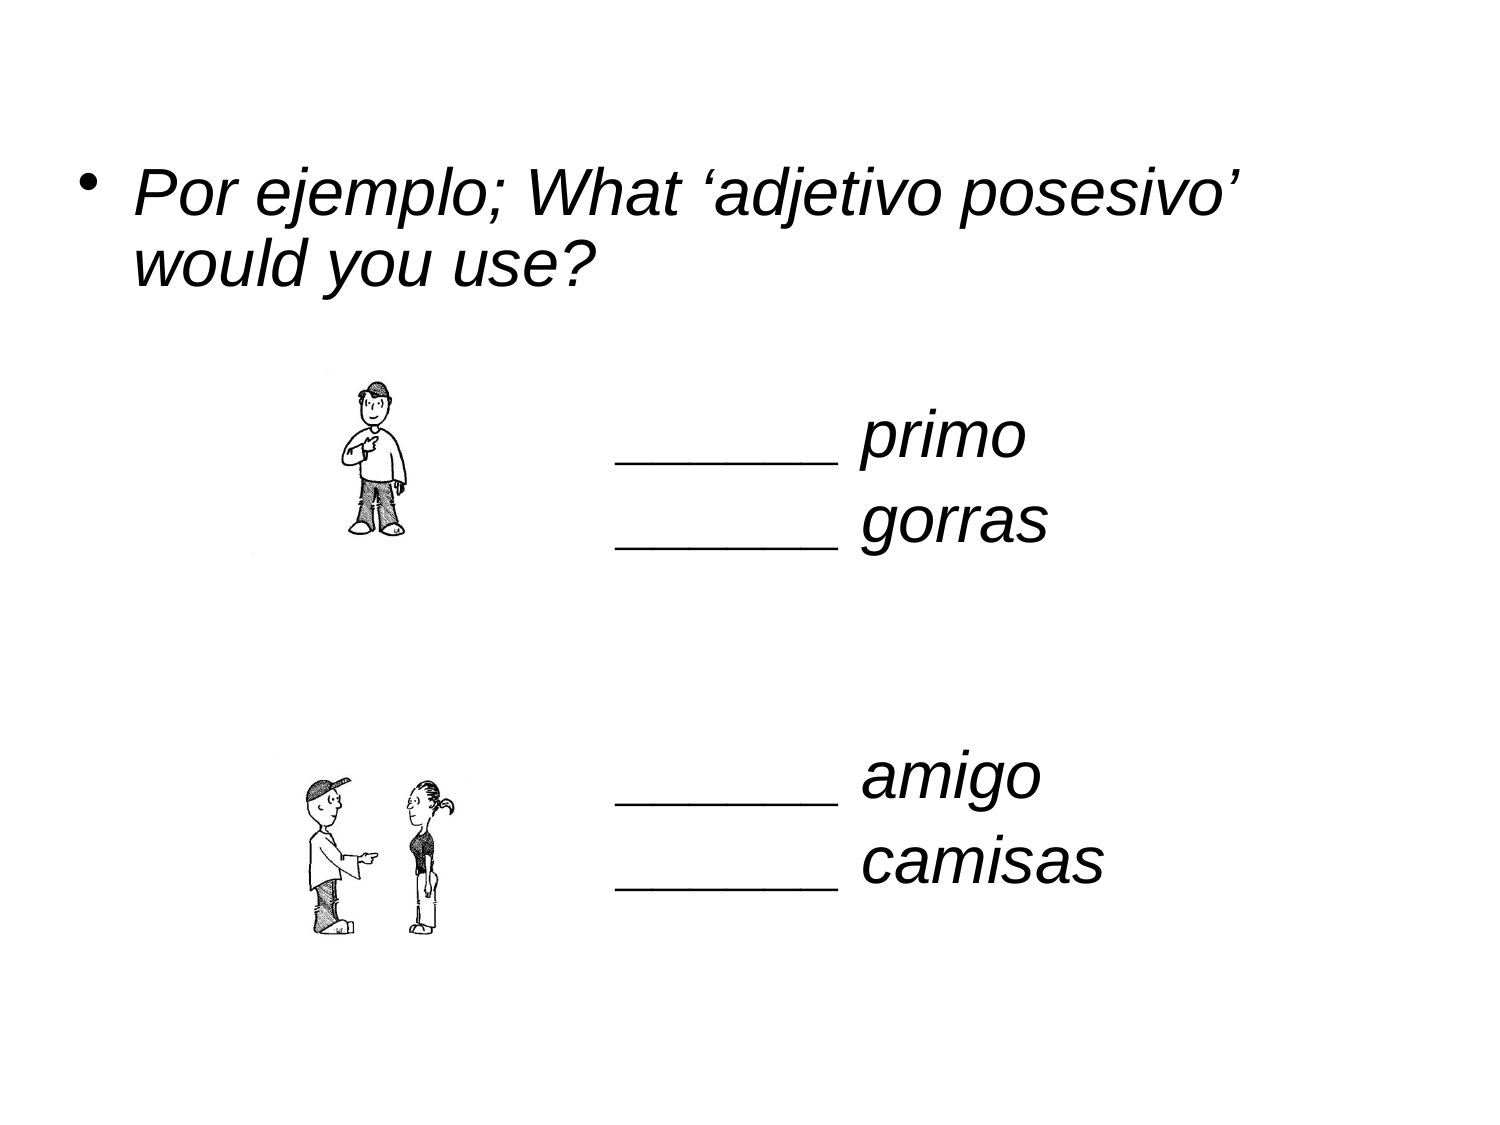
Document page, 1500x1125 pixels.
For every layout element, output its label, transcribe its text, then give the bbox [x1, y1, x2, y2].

list Por ejemplo; What ‘adjetivo posesivo’ would you use? ______ primo ______ gorras ______ amigo ______ camisas [62, 149, 1425, 950]
picture [212, 734, 526, 963]
picture [237, 337, 513, 563]
